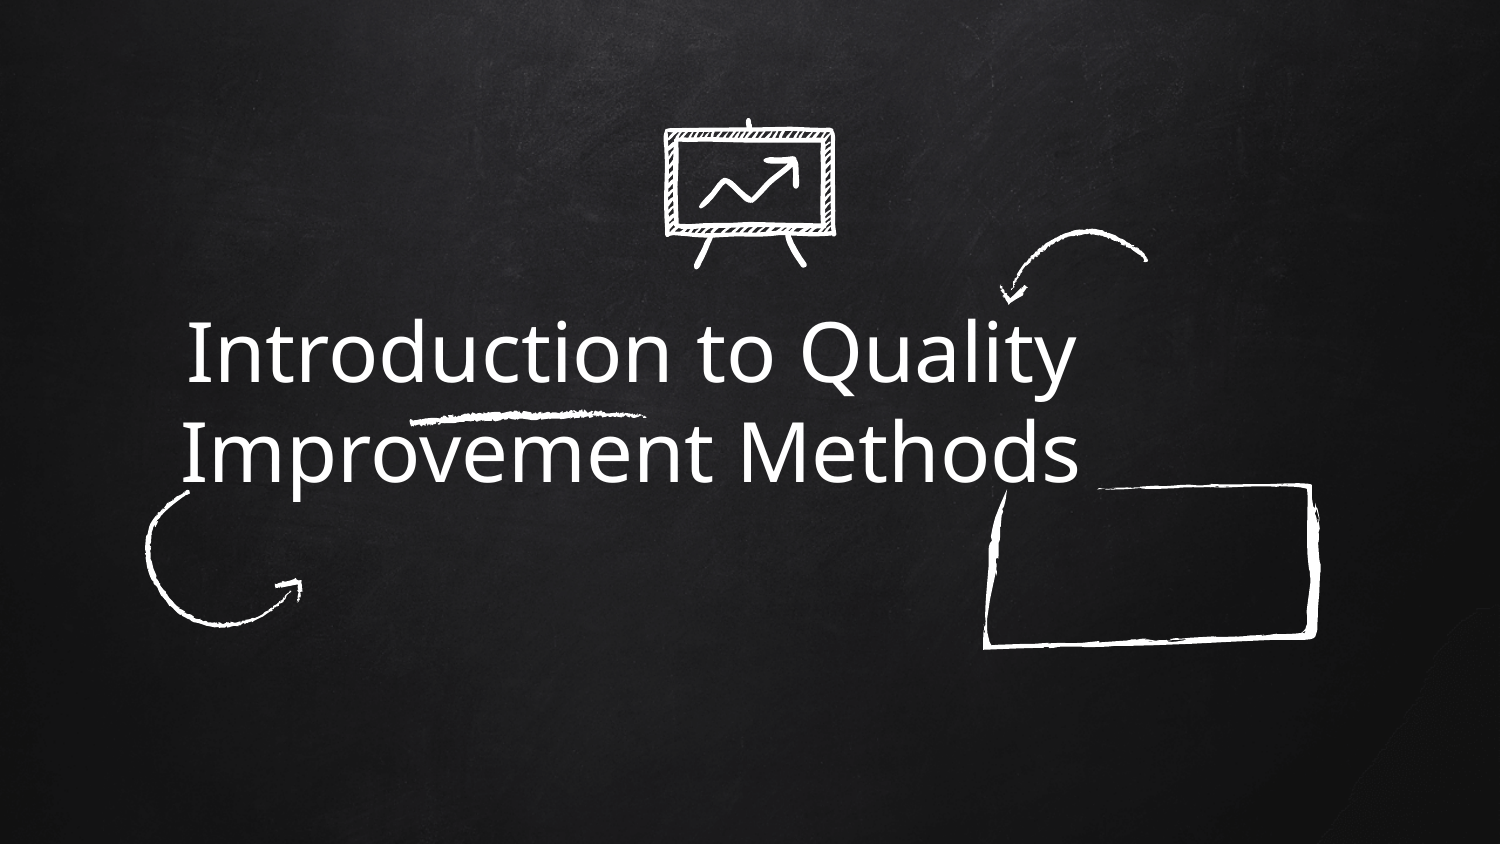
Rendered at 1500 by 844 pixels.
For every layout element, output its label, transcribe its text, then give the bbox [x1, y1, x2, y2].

text_box [663, 118, 837, 270]
title Introduction to Quality Improvement Methods [9, 341, 1254, 456]
text_box [409, 409, 647, 427]
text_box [131, 522, 299, 629]
text_box [983, 483, 1321, 650]
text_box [1011, 220, 1135, 331]
picture [0, 0, 1500, 844]
